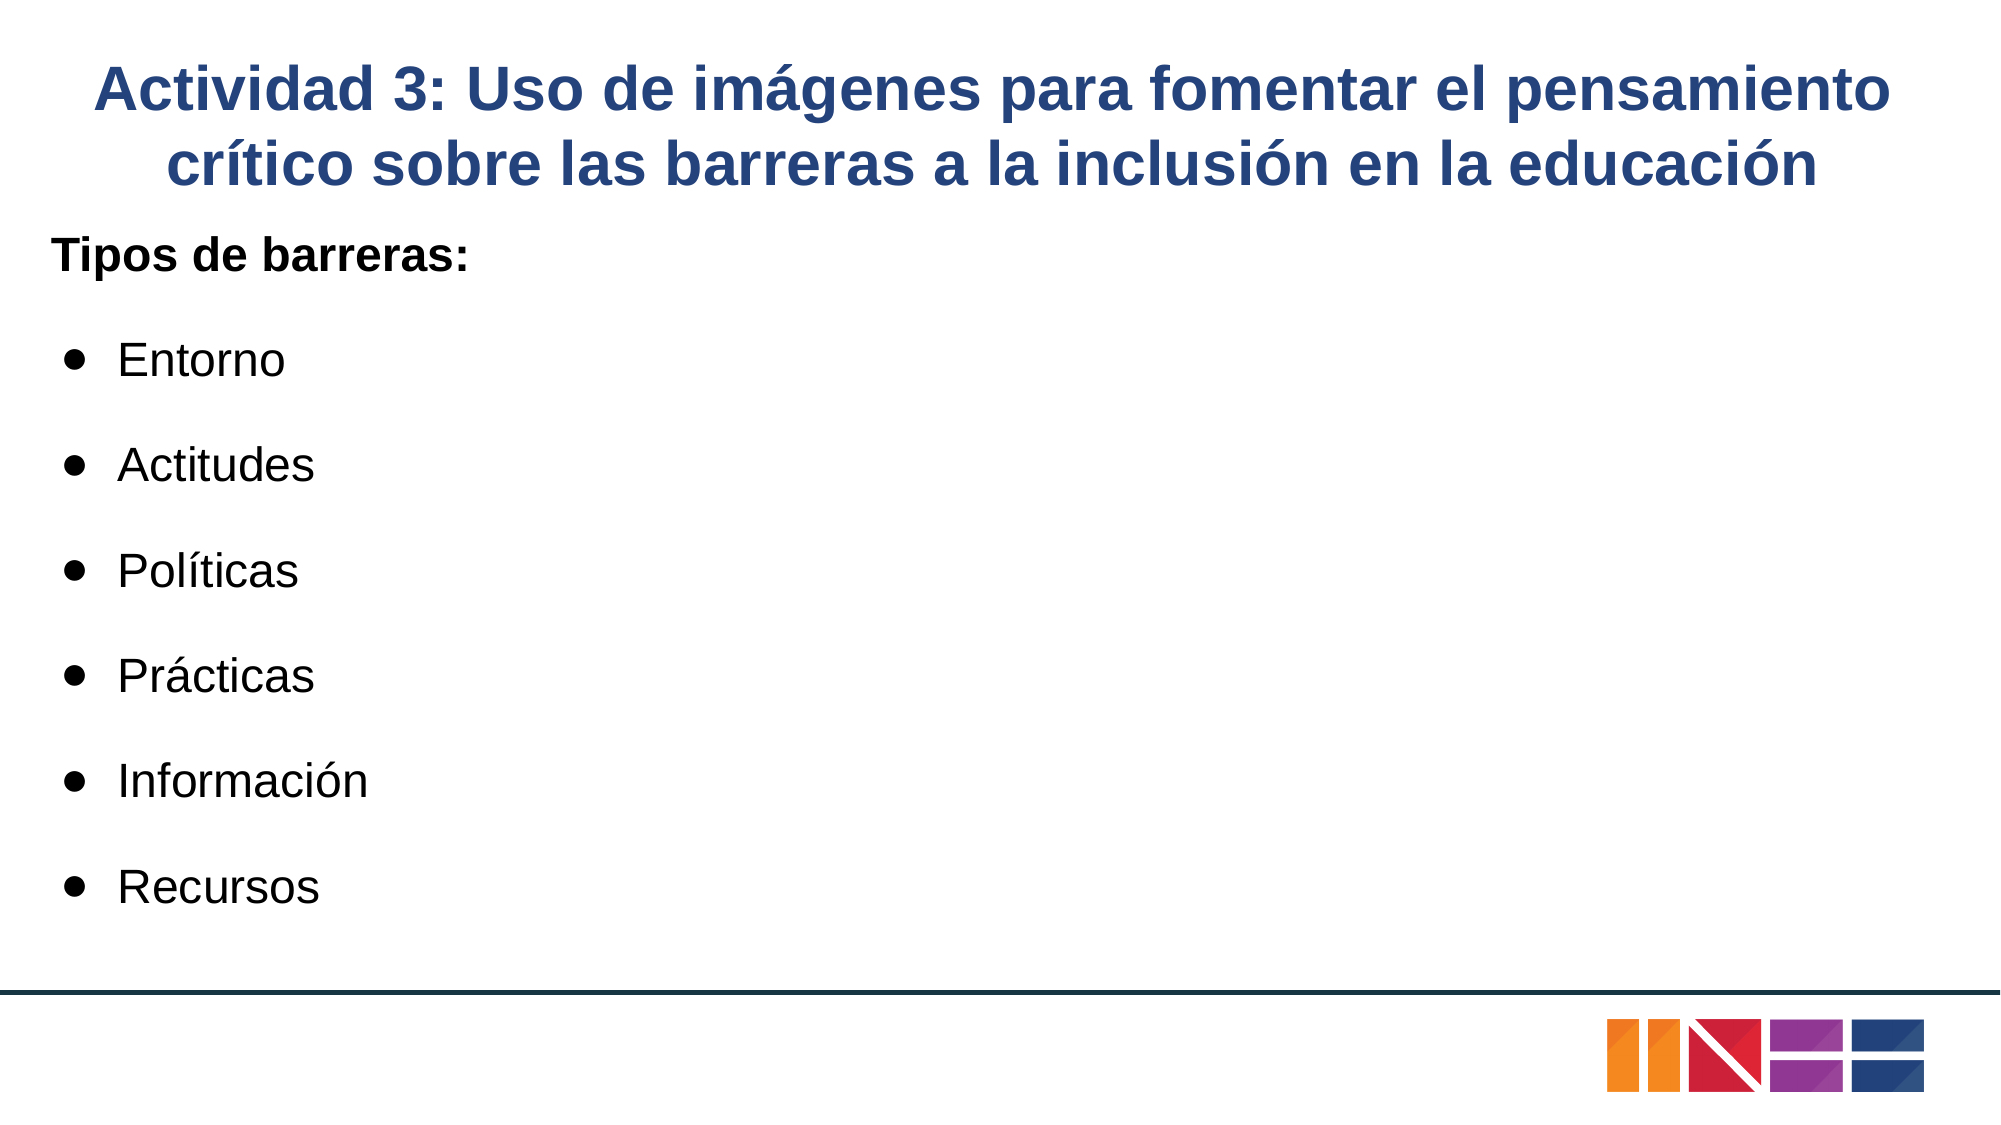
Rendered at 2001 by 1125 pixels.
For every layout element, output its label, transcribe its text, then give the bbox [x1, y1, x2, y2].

title Actividad 3: Uso de imágenes para fomentar el pensamiento crítico sobre las barreras a la inclusión en la educación [31, 28, 1957, 145]
picture [1607, 1019, 1924, 1092]
list Tipos de barreras: Entorno Actitudes Políticas Prácticas Información Recursos [31, 203, 1971, 935]
